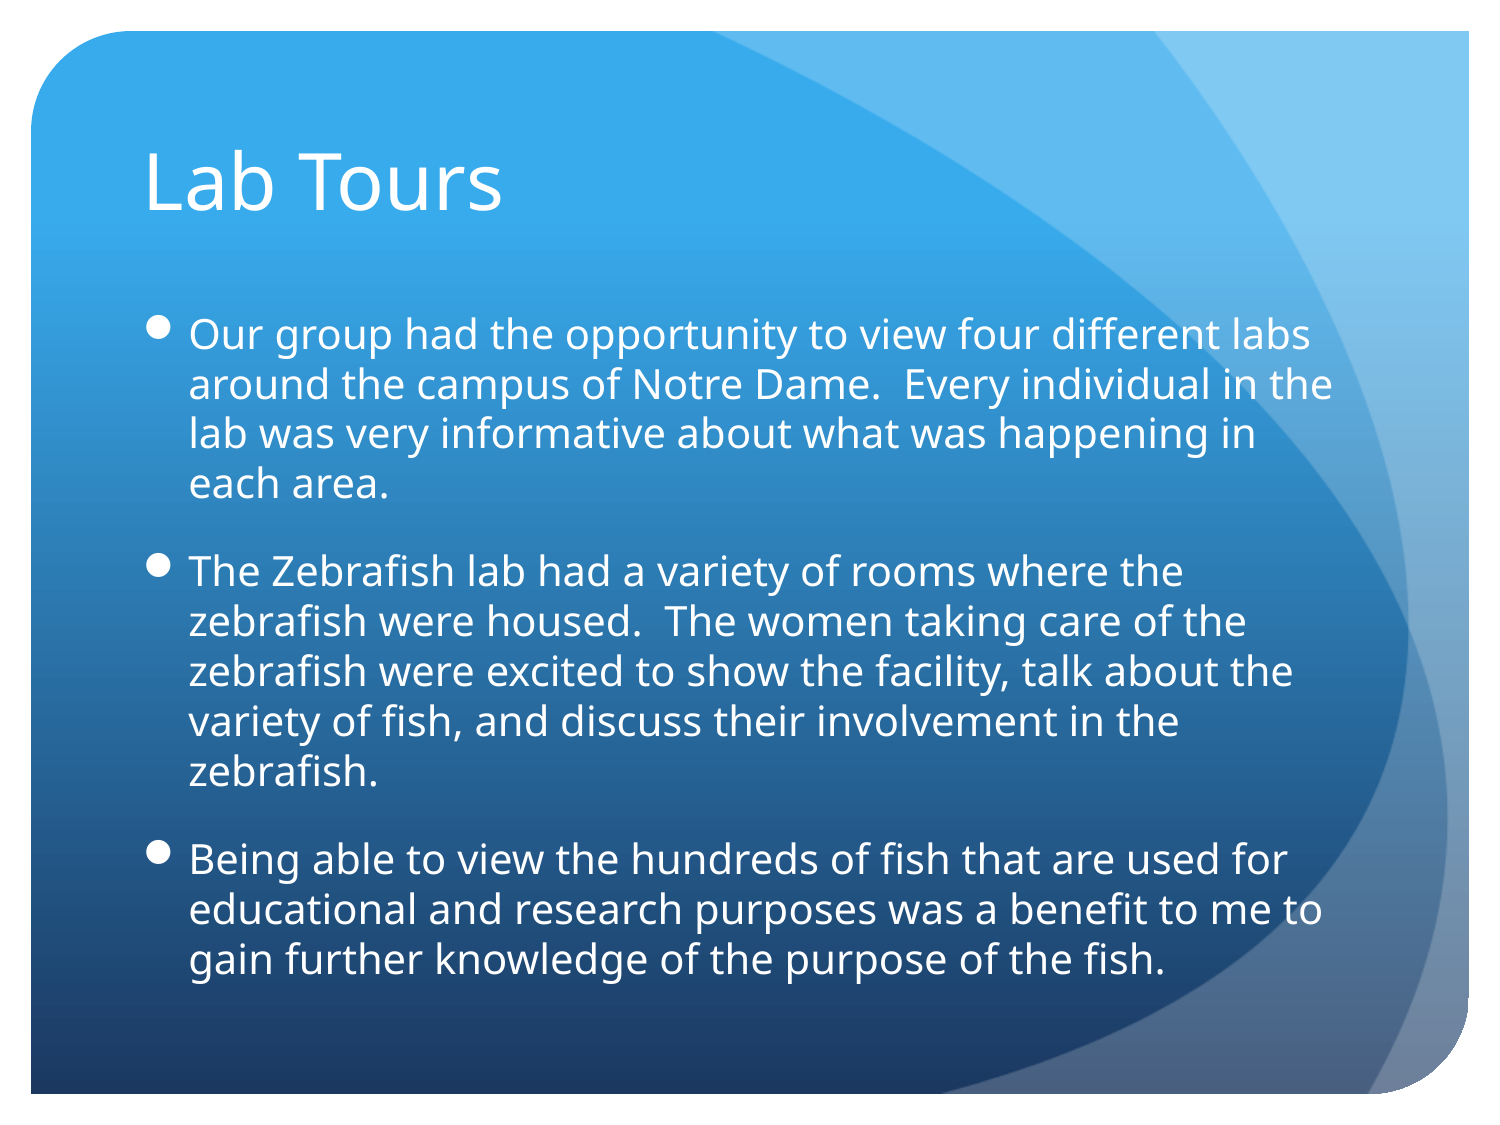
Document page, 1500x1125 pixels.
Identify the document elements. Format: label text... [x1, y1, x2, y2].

picture [24, 30, 1473, 1094]
title Lab Tours [127, 62, 1372, 234]
list Our group had the opportunity to view four different labs around the campus of Notre Dame. Every individual in the lab was very informative about what was happening in each area. The Zebrafish lab had a variety of rooms where the zebrafish were housed. The women taking care of the zebrafish were excited to show the facility, talk about the variety of fish, and discuss their involvement in the zebrafish. Being able to view the hundreds of fish that are used for educational and research purposes was a benefit to me to gain further knowledge of the purpose of the fish. [127, 299, 1372, 991]
